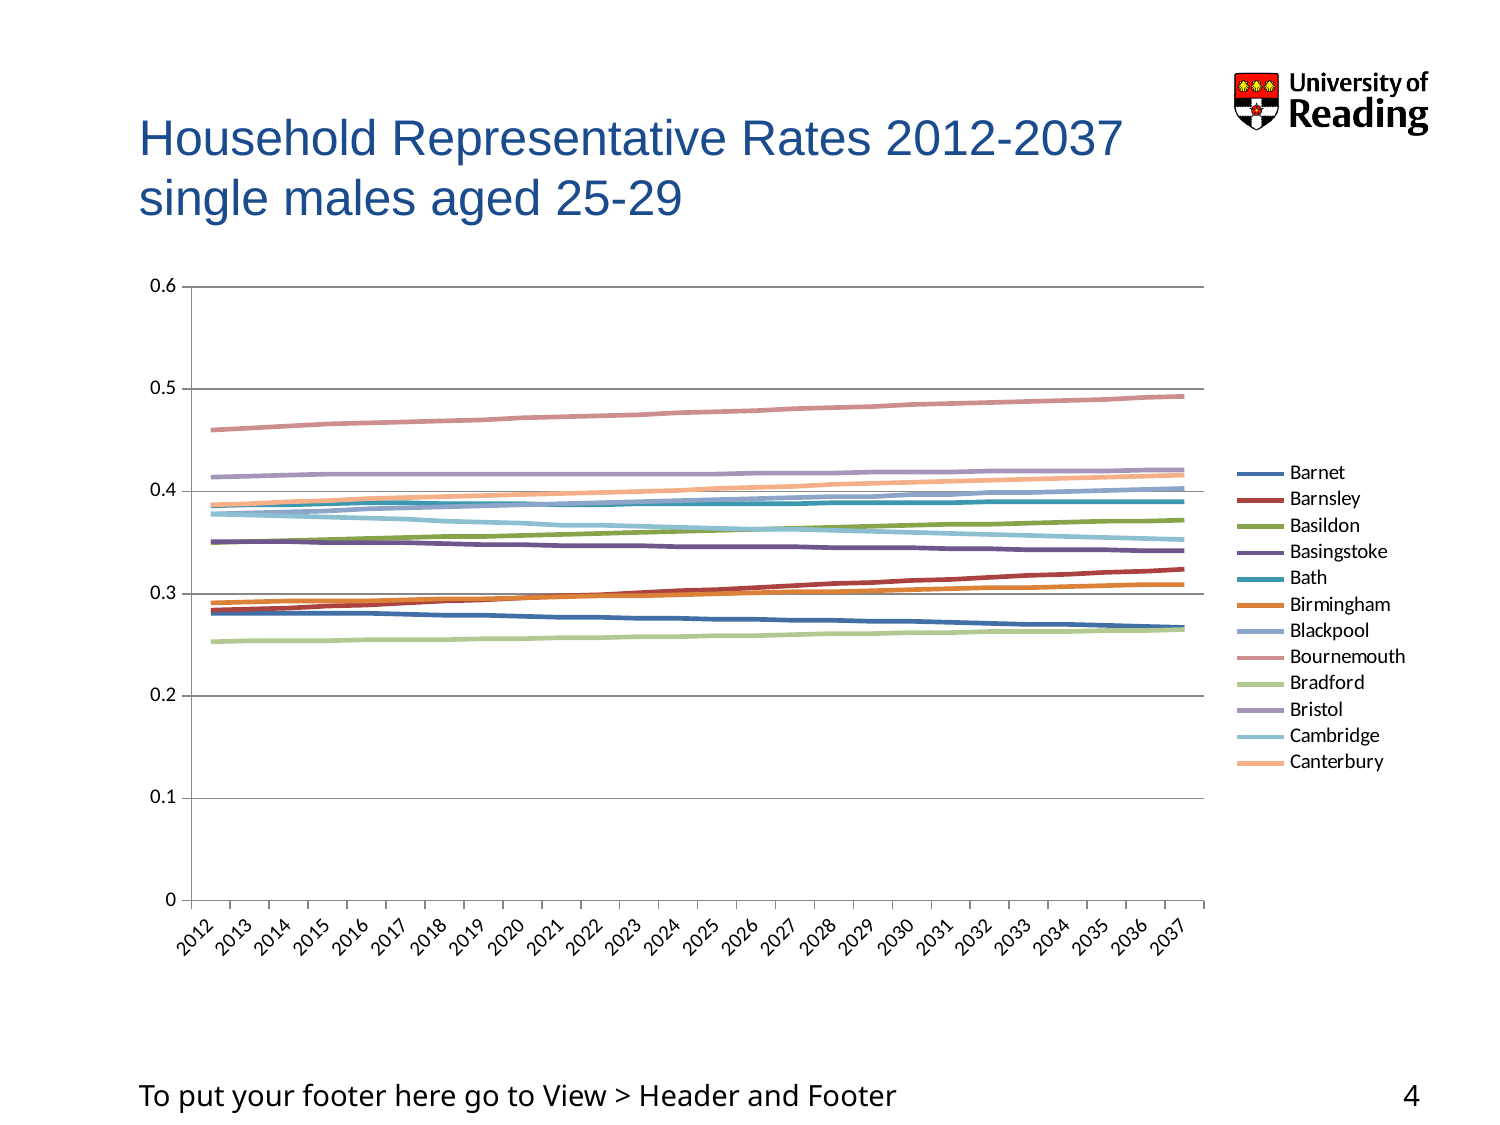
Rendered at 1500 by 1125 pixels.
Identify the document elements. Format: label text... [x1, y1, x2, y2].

chart [123, 262, 1426, 976]
title Household Representative Rates 2012-2037 single males aged 25-29 [123, 44, 1141, 233]
picture [1234, 71, 1429, 136]
slide_number 4 [1323, 1069, 1436, 1125]
